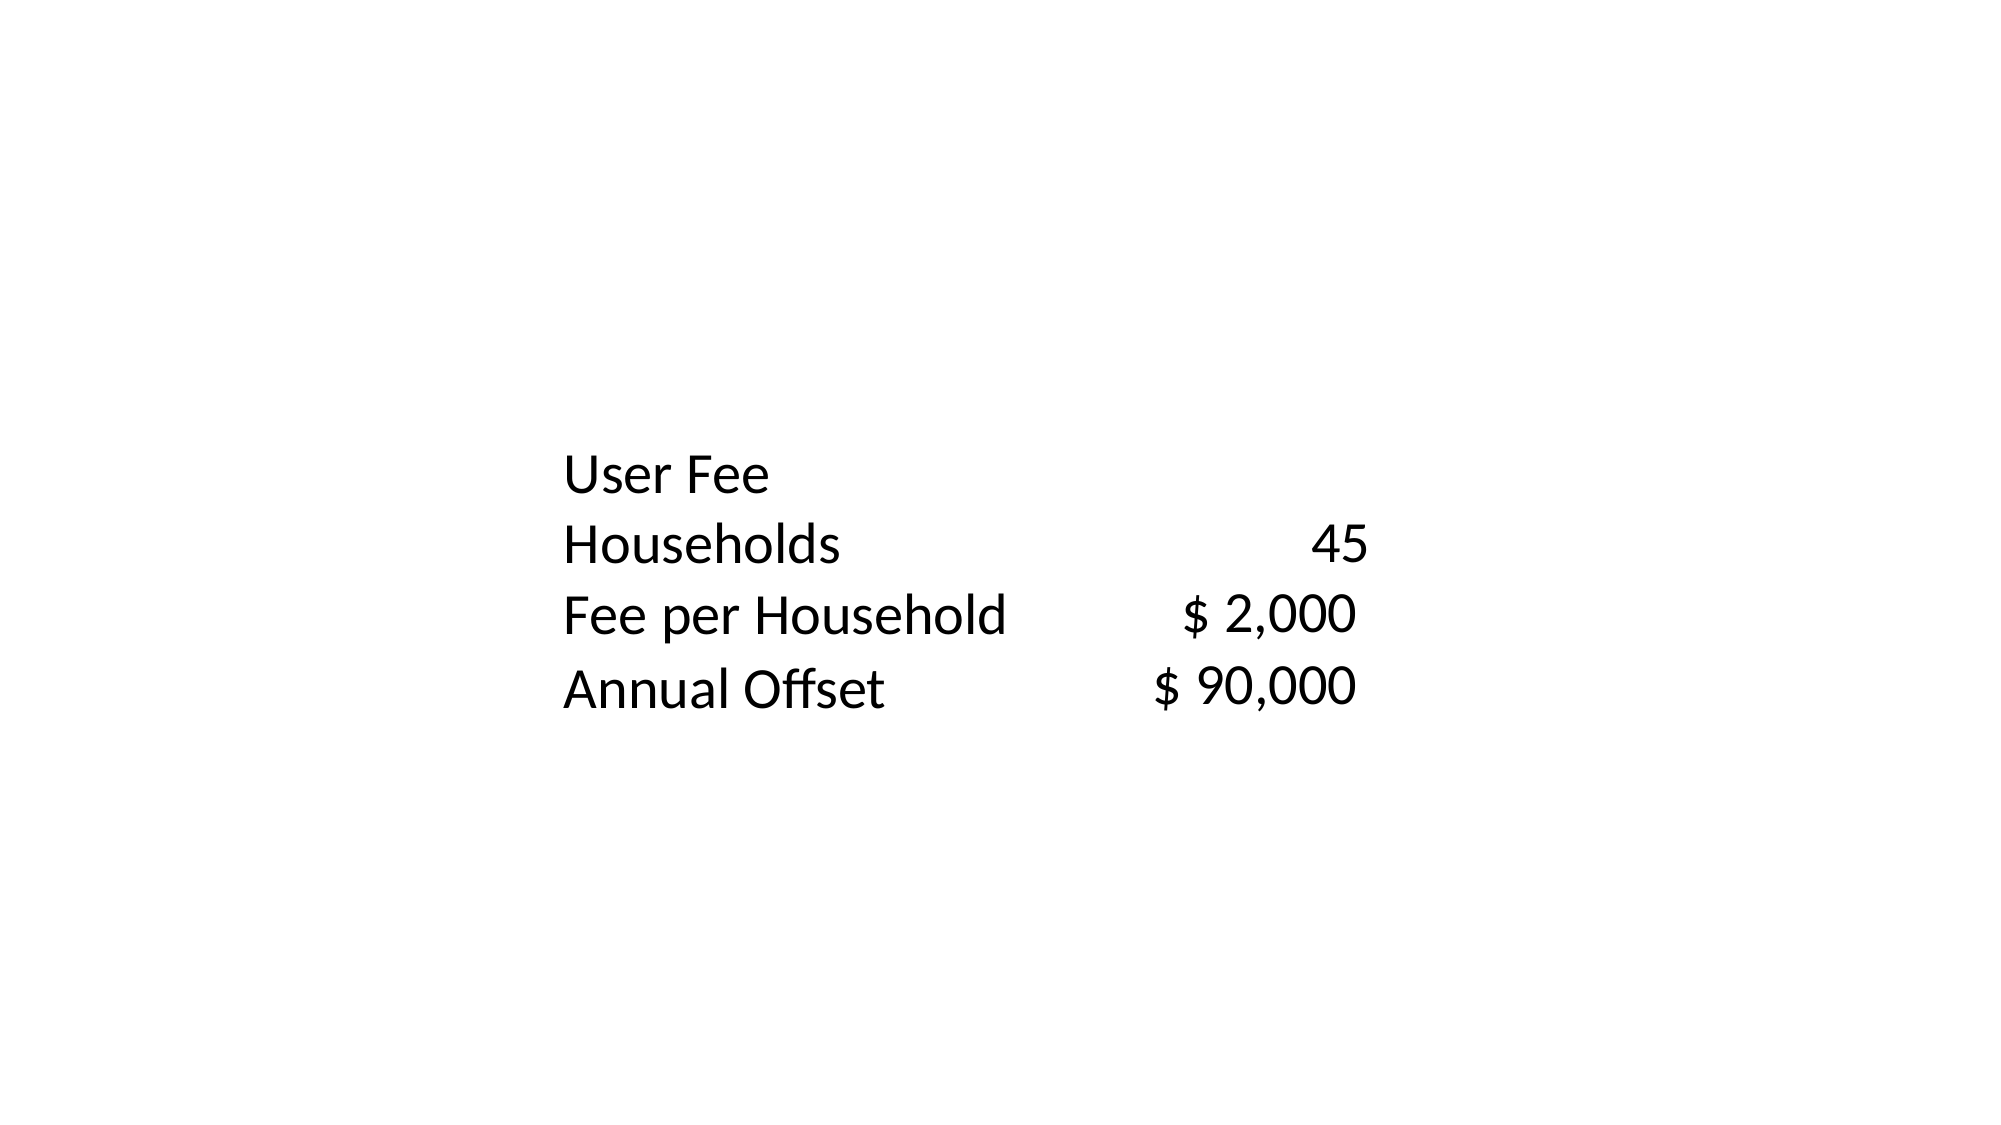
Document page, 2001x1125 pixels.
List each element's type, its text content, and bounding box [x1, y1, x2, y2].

table_cell Households [554, 509, 1031, 578]
table_cell $ 90,000 [1032, 650, 1381, 722]
table_cell Fee per Household [554, 579, 1031, 648]
table_cell Annual Offset [554, 650, 1031, 722]
table_cell $ 2,000 [1032, 579, 1381, 648]
table_cell 45 [1032, 509, 1381, 578]
table_header User Fee [554, 435, 1381, 507]
